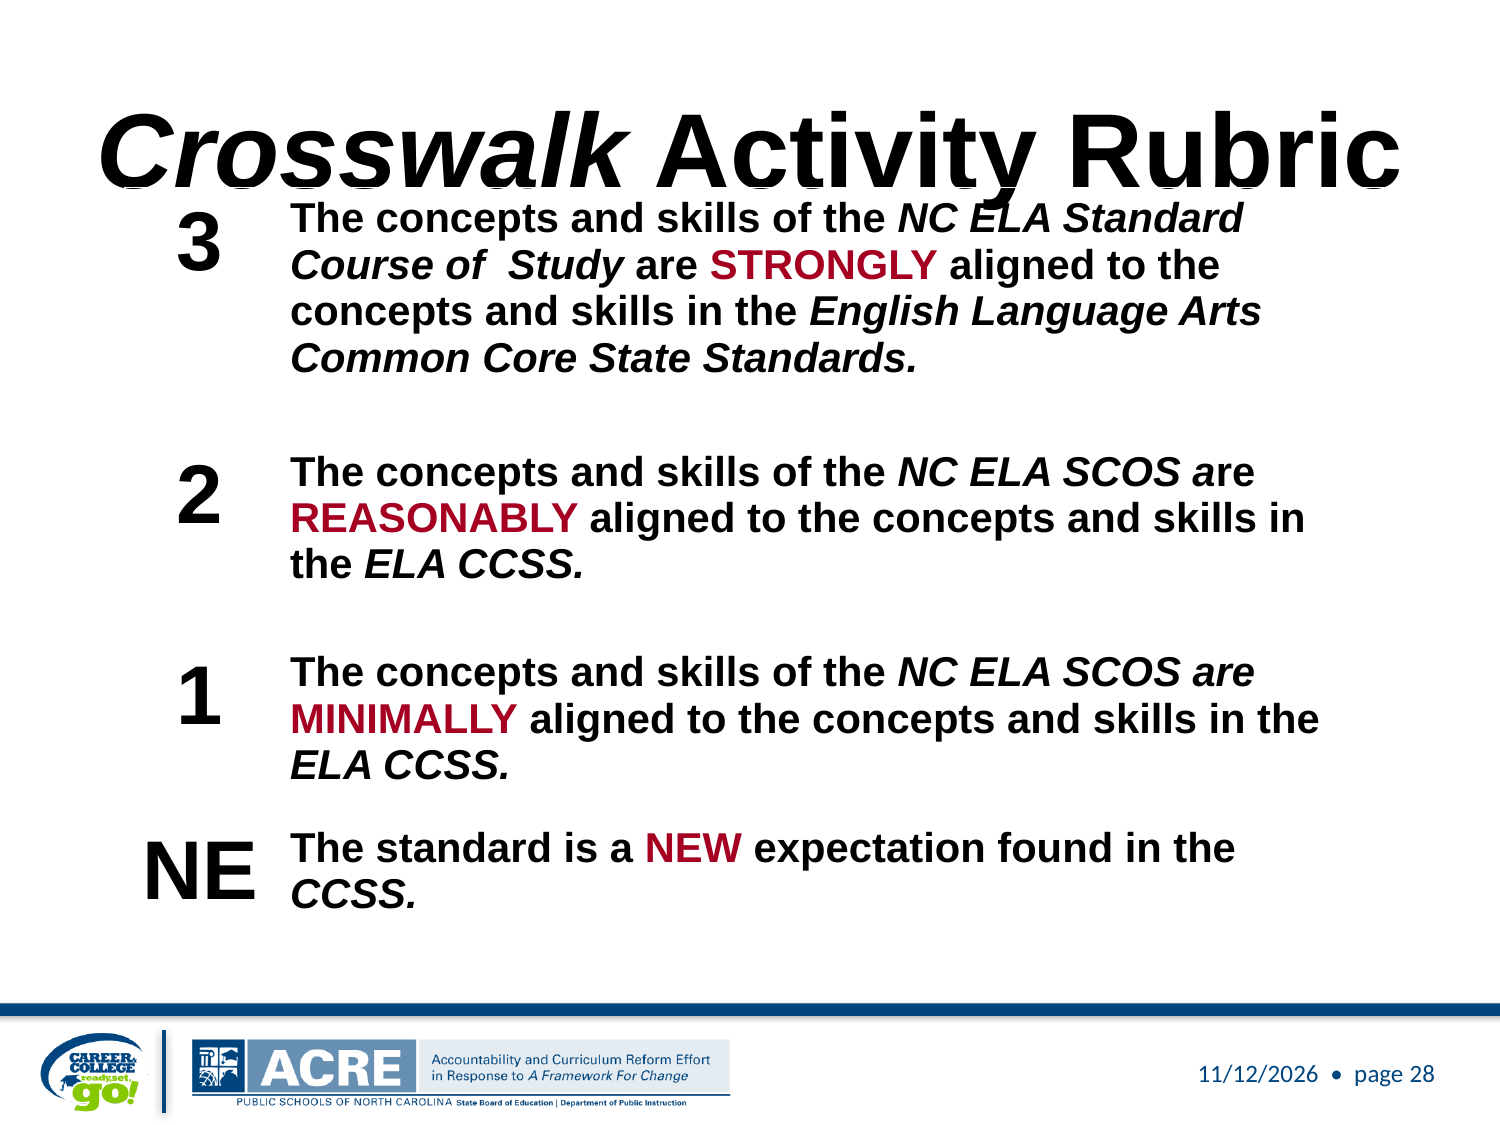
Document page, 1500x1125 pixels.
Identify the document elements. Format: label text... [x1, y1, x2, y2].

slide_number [1137, 1042, 1450, 1103]
table_cell 1 [126, 642, 274, 816]
table_header 3 [126, 188, 274, 438]
table_header The concepts and skills of the NC ELA Standard Course of Study are STRONGLY aligned to the concepts and skills in the English Language Arts Common Core State Standards. [276, 188, 1387, 438]
table_cell 2 [126, 444, 274, 641]
table_cell The concepts and skills of the NC ELA SCOS are MINIMALLY aligned to the concepts and skills in the ELA CCSS. [276, 642, 1387, 816]
table_cell The standard is a NEW expectation found in the CCSS. [276, 818, 1387, 938]
table_cell The concepts and skills of the NC ELA SCOS are REASONABLY aligned to the concepts and skills in the ELA CCSS. [276, 444, 1387, 641]
table_cell NE [126, 818, 274, 938]
picture [37, 1029, 152, 1115]
picture [174, 1026, 744, 1125]
list Crosswalk Activity Rubric [74, 74, 1426, 1026]
